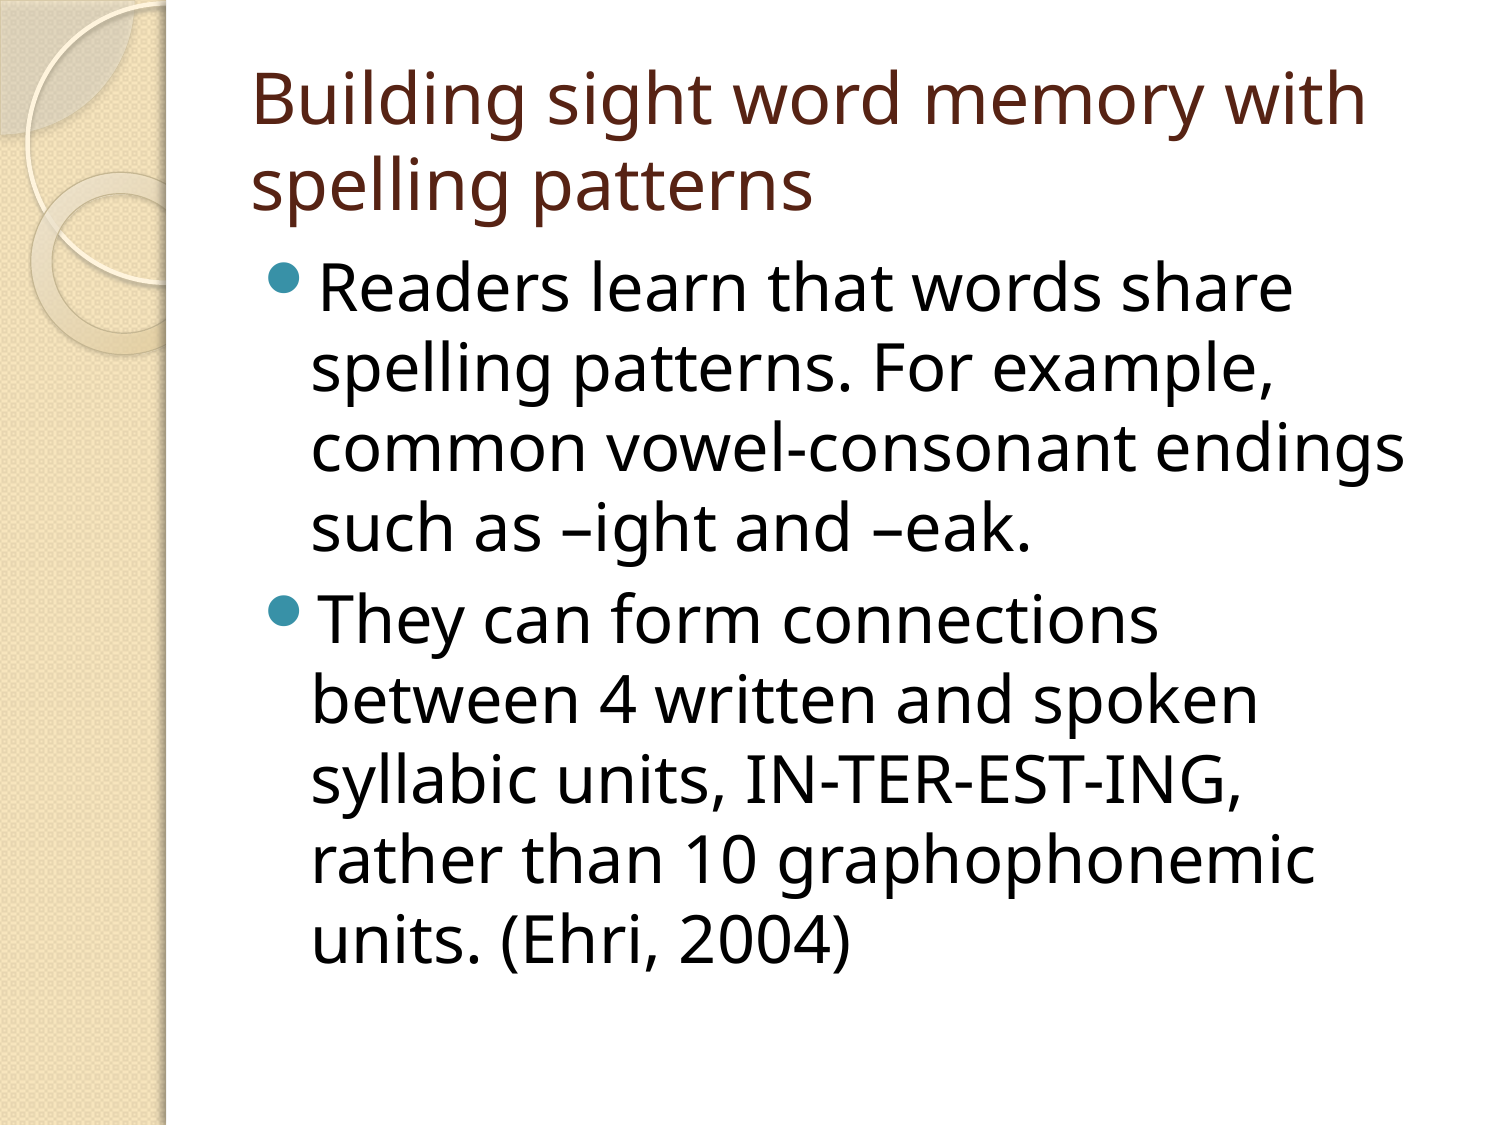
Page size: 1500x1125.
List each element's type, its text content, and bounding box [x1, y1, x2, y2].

title Building sight word memory with spelling patterns [235, 45, 1466, 233]
list Readers learn that words share spelling patterns. For example, common vowel-consonant endings such as –ight and –eak. They can form connections between 4 written and spoken syllabic units, IN-TER-EST-ING, rather than 10 graphophonemic units. (Ehri, 2004) [235, 237, 1466, 1026]
